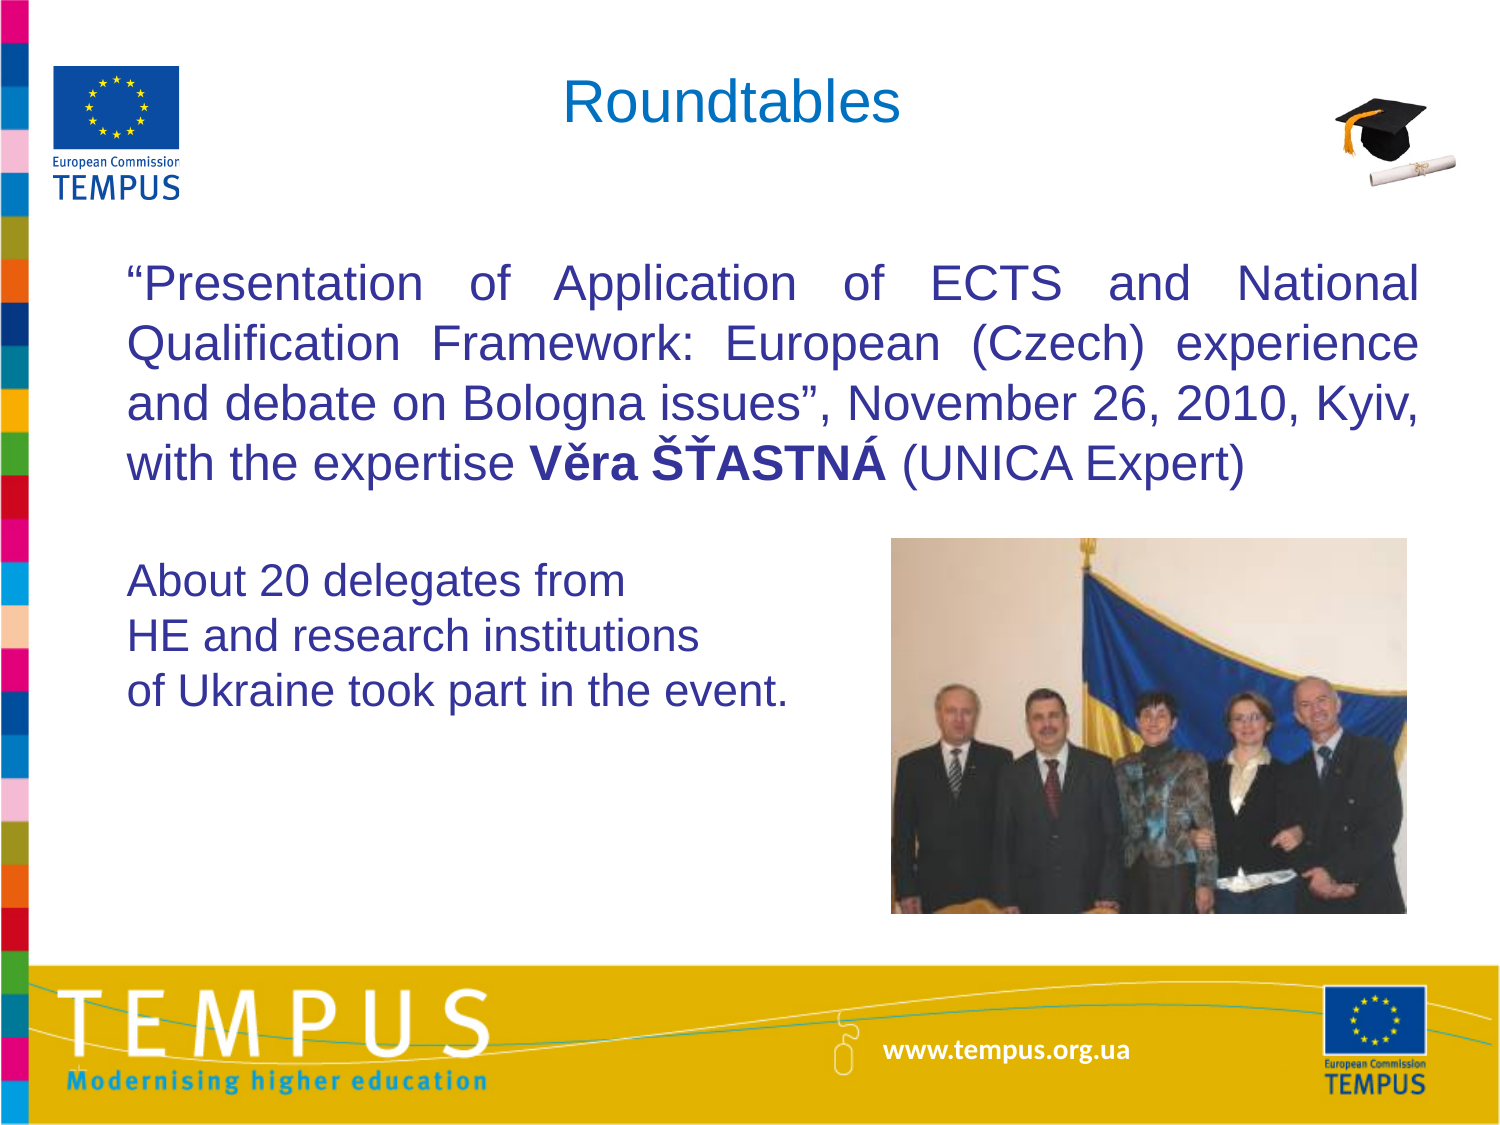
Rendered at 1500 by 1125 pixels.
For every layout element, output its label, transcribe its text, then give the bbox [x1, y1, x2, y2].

subtitle “Presentation of Application of ECTS and National Qualification Framework: European (Czech) experience and debate on Bologna issues”, November 26, 2010, Kyiv, with the expertise Věra ŠŤASTNÁ (UNICA Expert) About 20 delegates from HE and research institutions of Ukraine took part in the event. [111, 243, 1436, 847]
picture [0, 0, 1500, 1125]
title Roundtables [183, 66, 1282, 149]
text_box www.tempus.org.ua [868, 1023, 1282, 1073]
